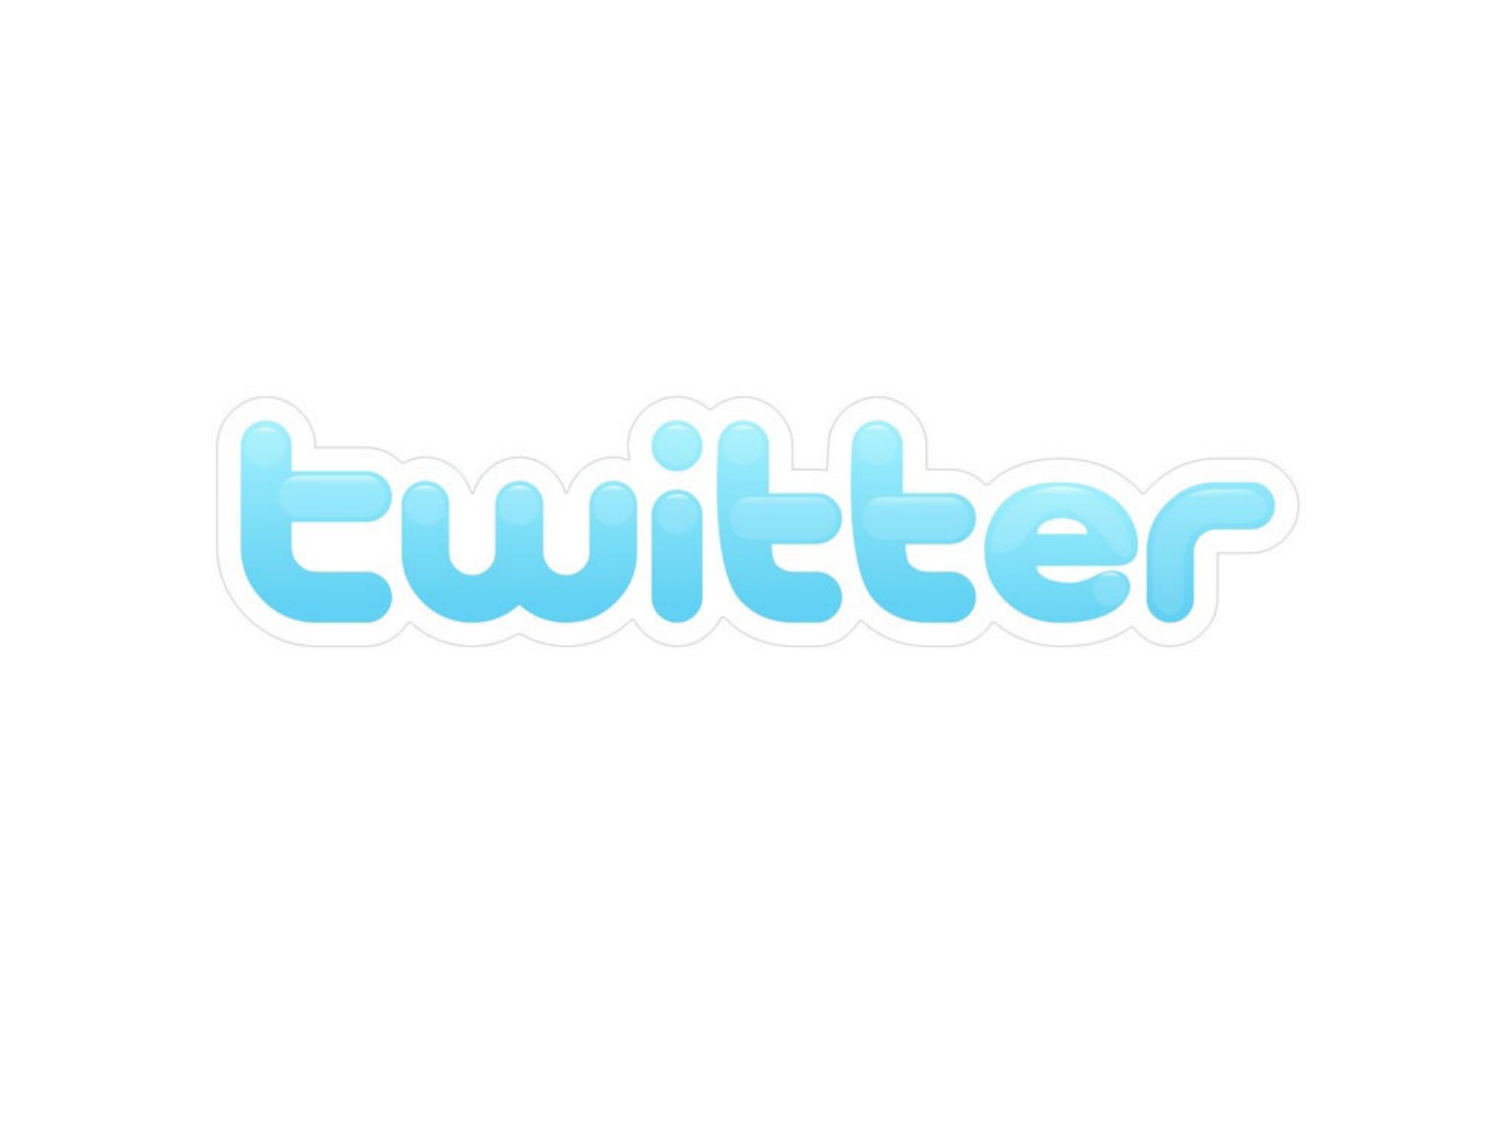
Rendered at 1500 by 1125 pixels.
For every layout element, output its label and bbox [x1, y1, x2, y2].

picture [149, 362, 1355, 697]
